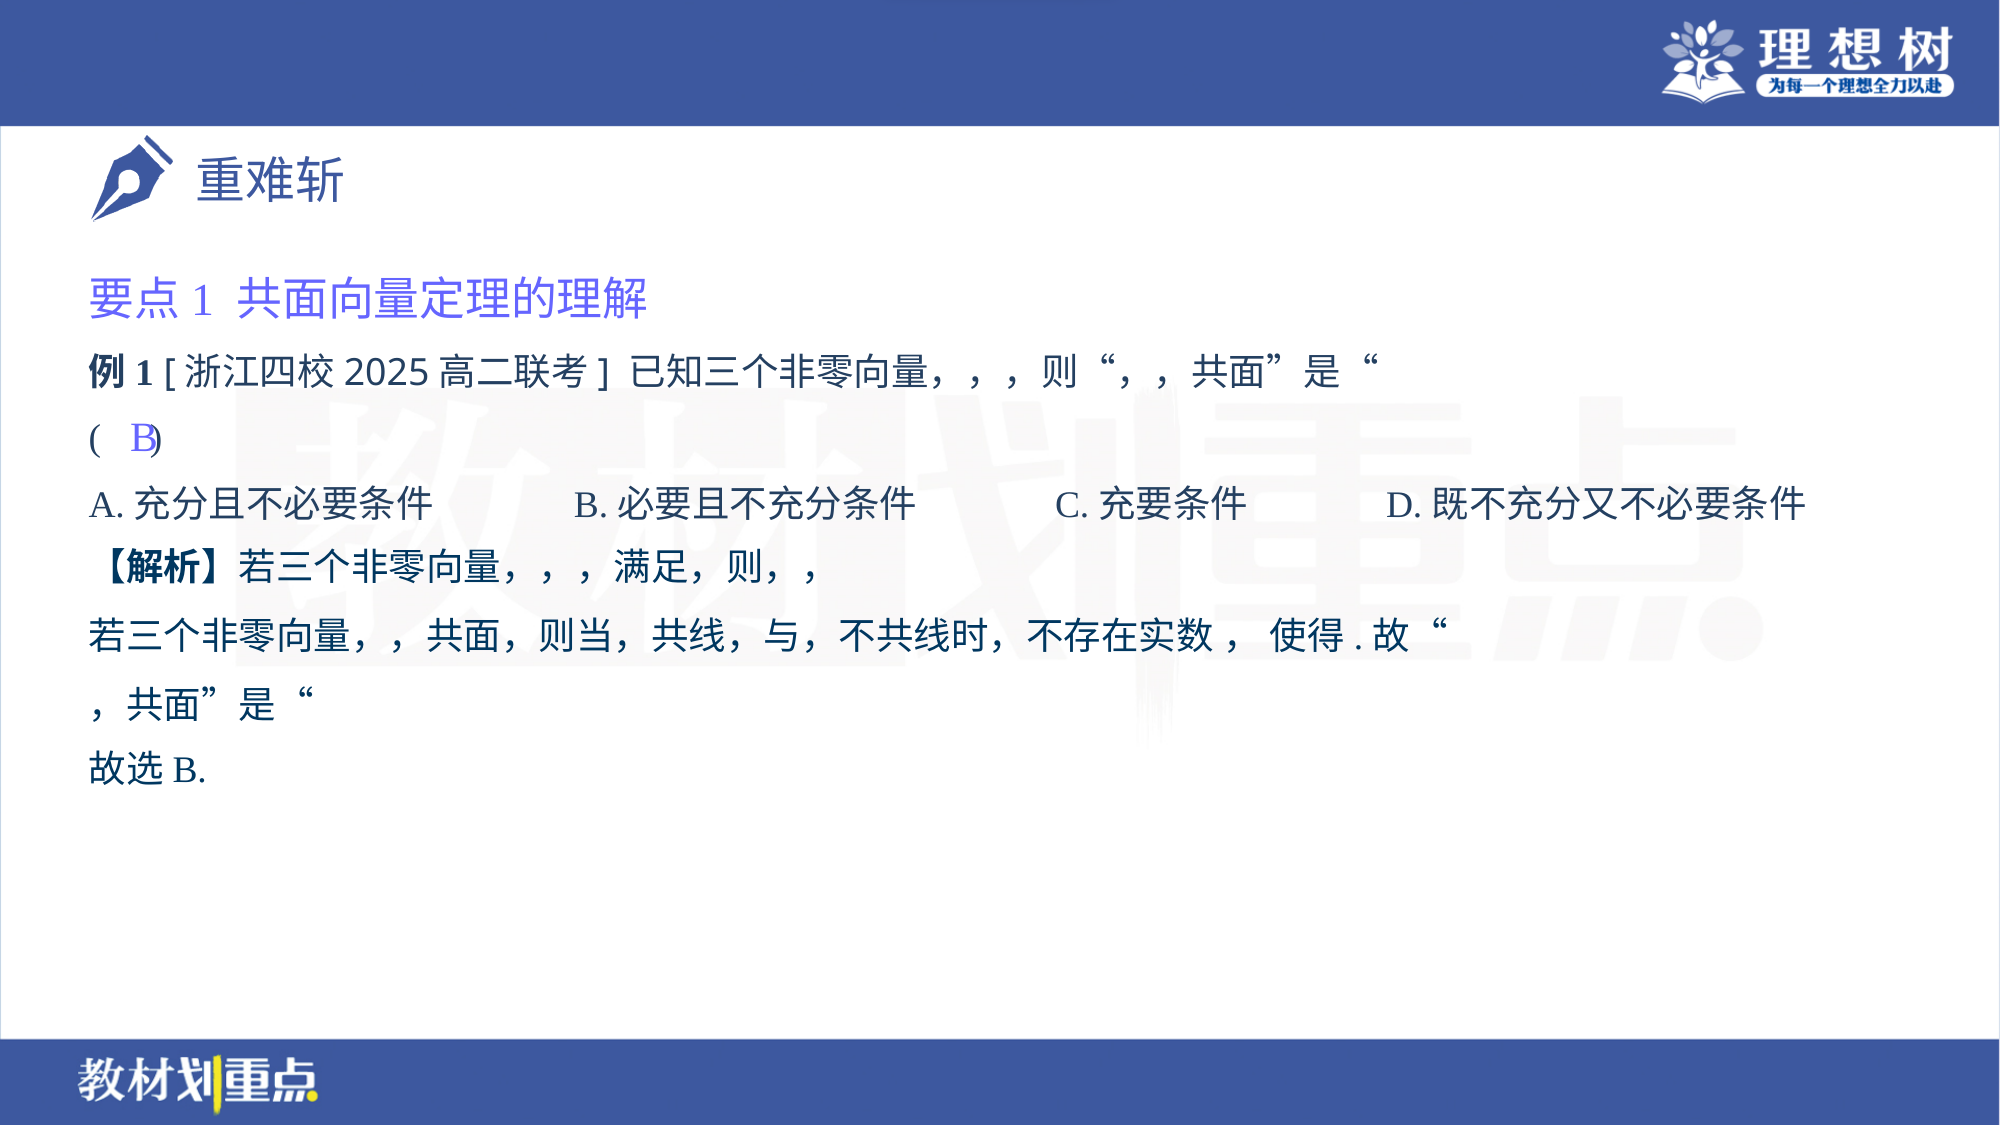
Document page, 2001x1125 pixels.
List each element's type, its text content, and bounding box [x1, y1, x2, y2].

text_box 要点1 共面向量定理的理解 [88, 243, 1911, 383]
text_box B [115, 407, 174, 458]
text_box A.充分且不必要条件 B.必要且不充分条件 C.充要条件 D.既不充分又不必要条件 [88, 458, 1911, 518]
picture [0, 0, 2000, 1125]
text_box 重难斩 [194, 135, 491, 222]
